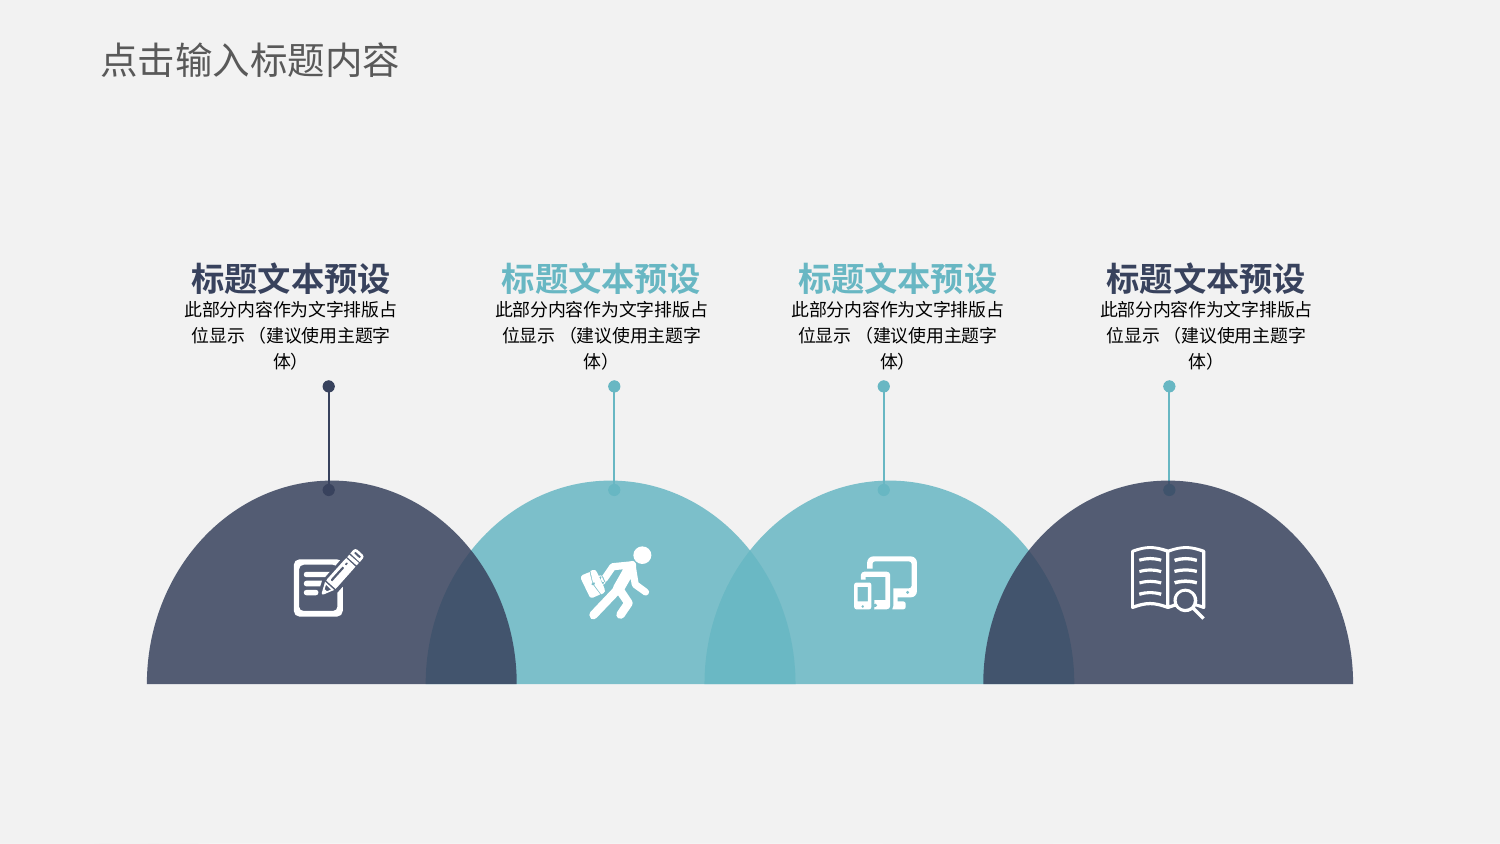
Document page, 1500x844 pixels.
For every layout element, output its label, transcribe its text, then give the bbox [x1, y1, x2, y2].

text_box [181, 257, 1316, 373]
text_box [146, 480, 517, 685]
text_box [983, 480, 1354, 685]
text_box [796, 480, 981, 685]
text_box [518, 480, 796, 685]
text_box 点击输入标题内容 [100, 28, 450, 91]
